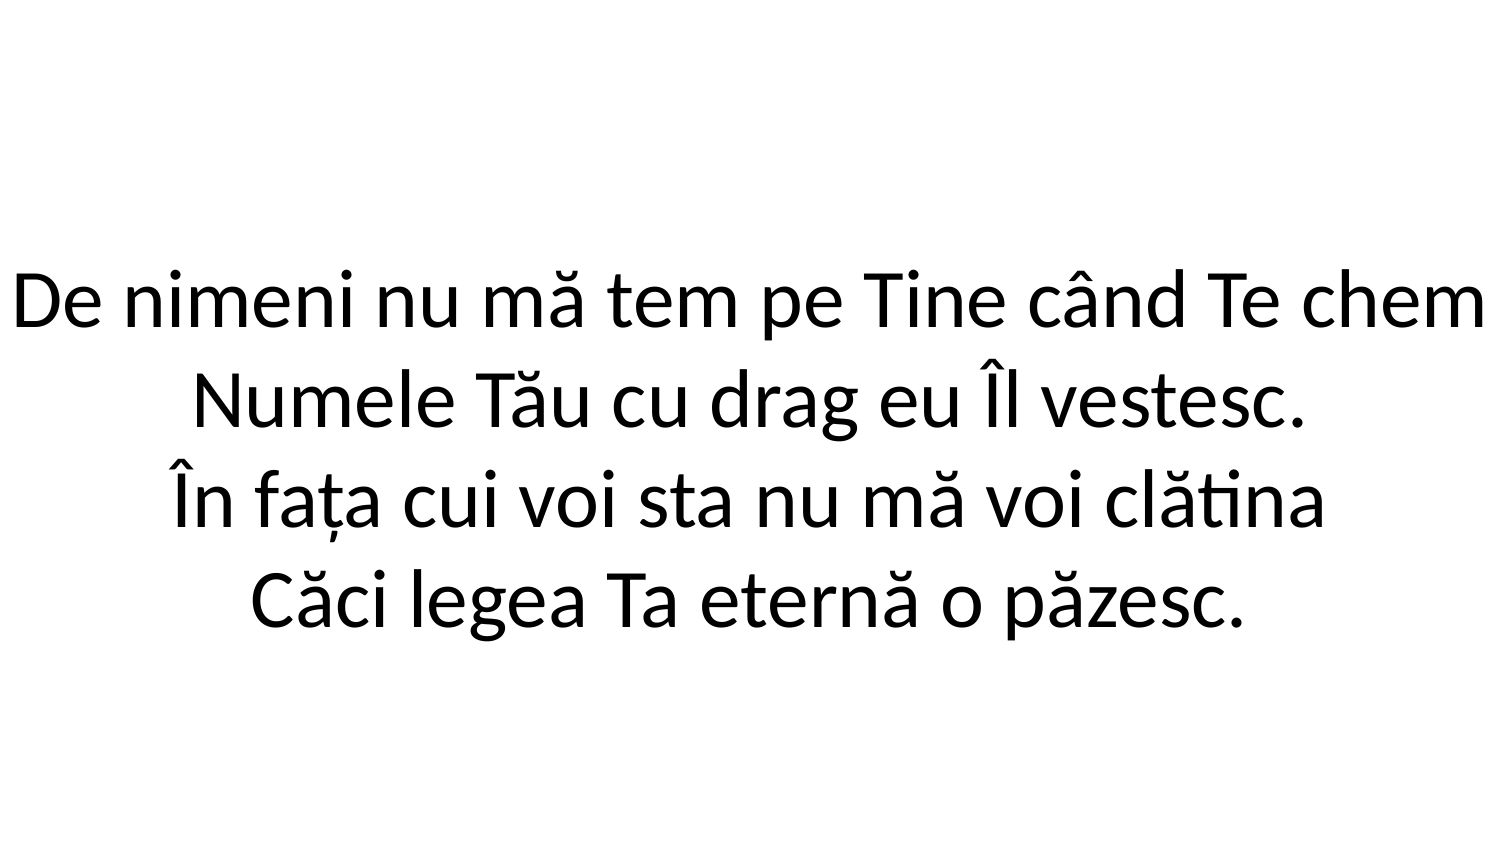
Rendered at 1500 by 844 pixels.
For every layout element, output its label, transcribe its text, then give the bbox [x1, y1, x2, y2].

text_box De nimeni nu mă tem pe Tine când Te chem Numele Tău cu drag eu Îl vestesc. În fața cui voi sta nu mă voi clătina Căci legea Ta eternă o păzesc. [0, 192, 1500, 652]
